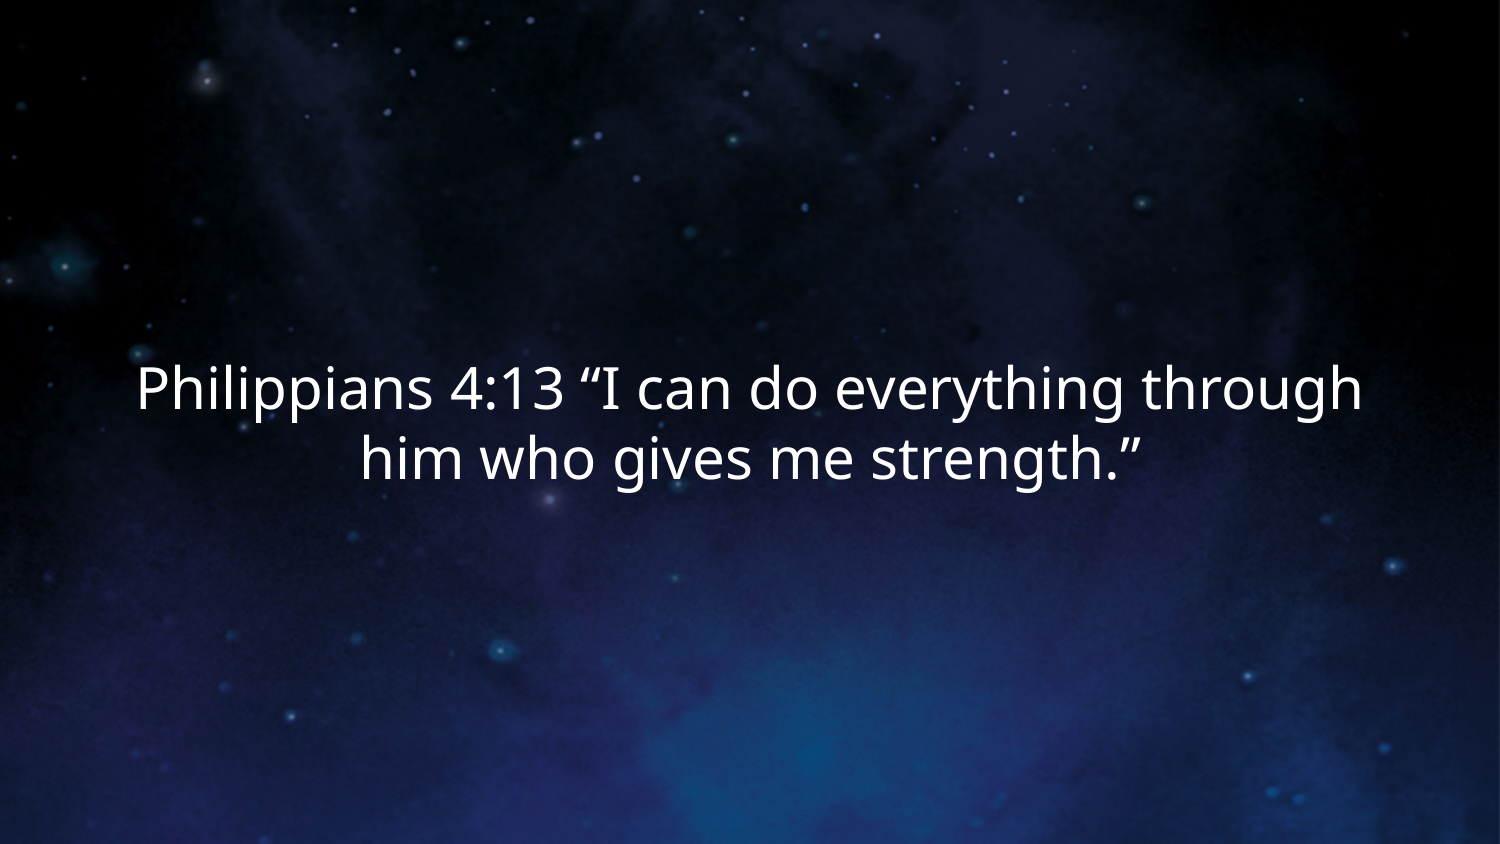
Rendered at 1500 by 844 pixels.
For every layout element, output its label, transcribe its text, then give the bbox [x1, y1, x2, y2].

picture [0, 0, 1500, 844]
title Philippians 4:13 “I can do everything through him who gives me strength.” [112, 330, 1388, 512]
